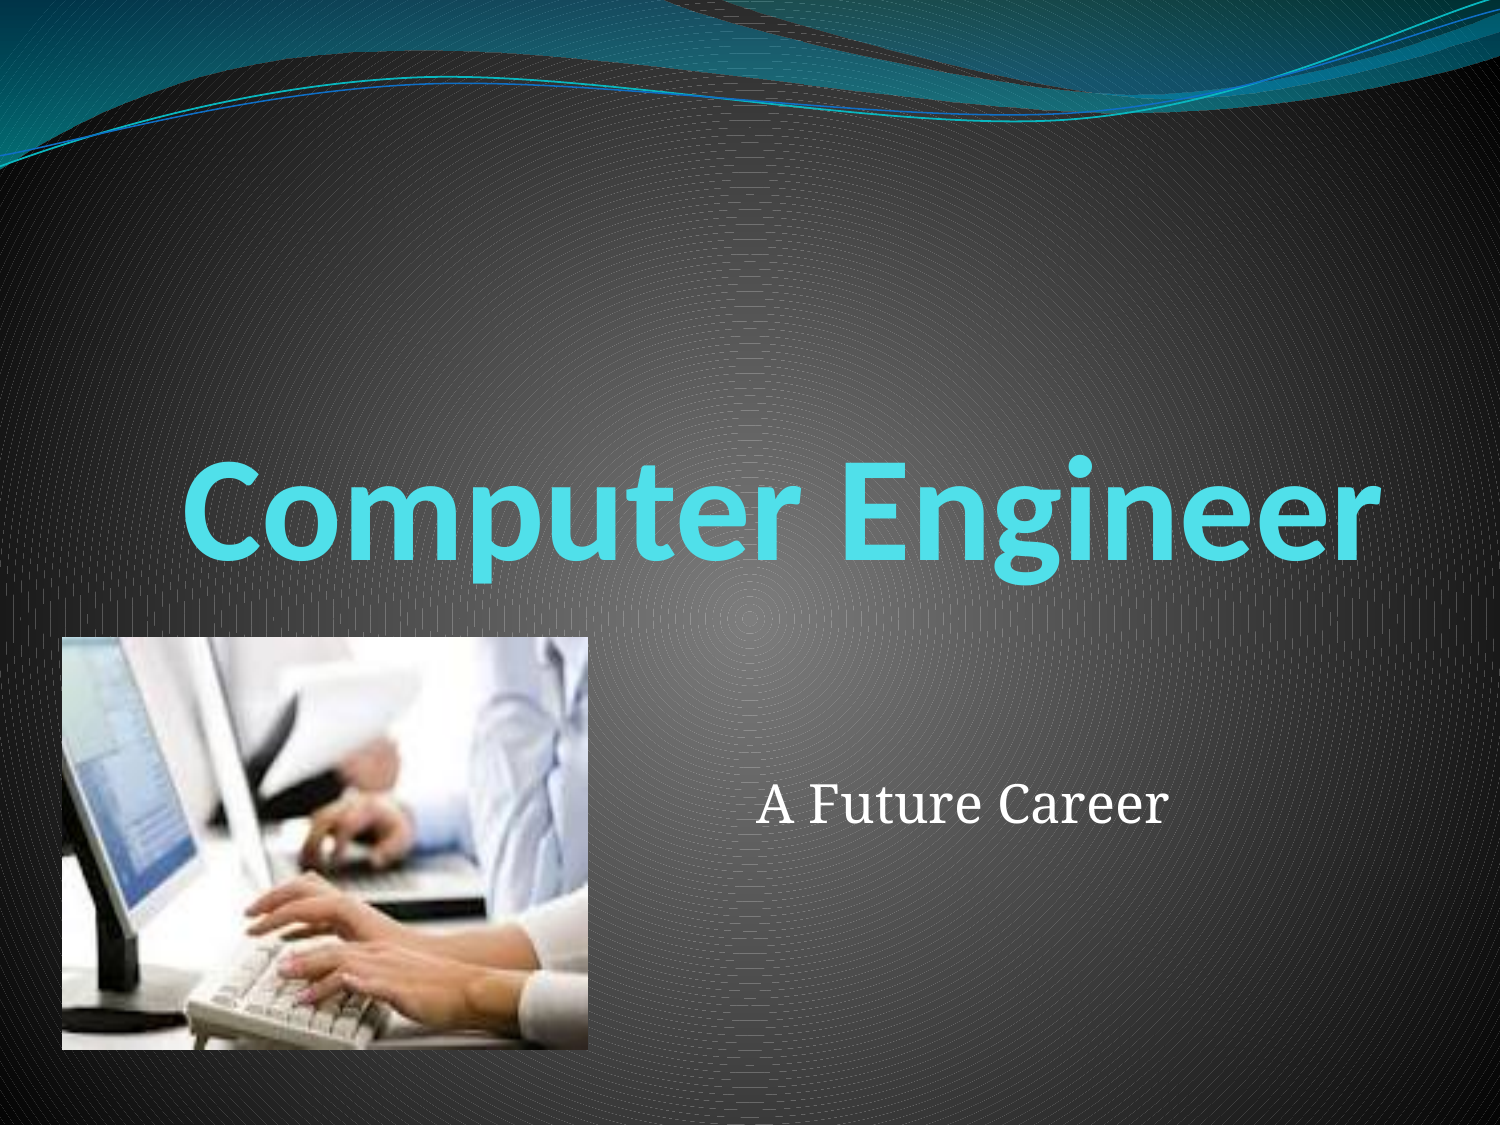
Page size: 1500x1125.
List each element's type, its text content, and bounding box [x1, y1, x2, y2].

title Computer Engineer [112, 337, 1388, 591]
subtitle A Future Career [737, 762, 1200, 875]
picture [62, 637, 588, 1051]
